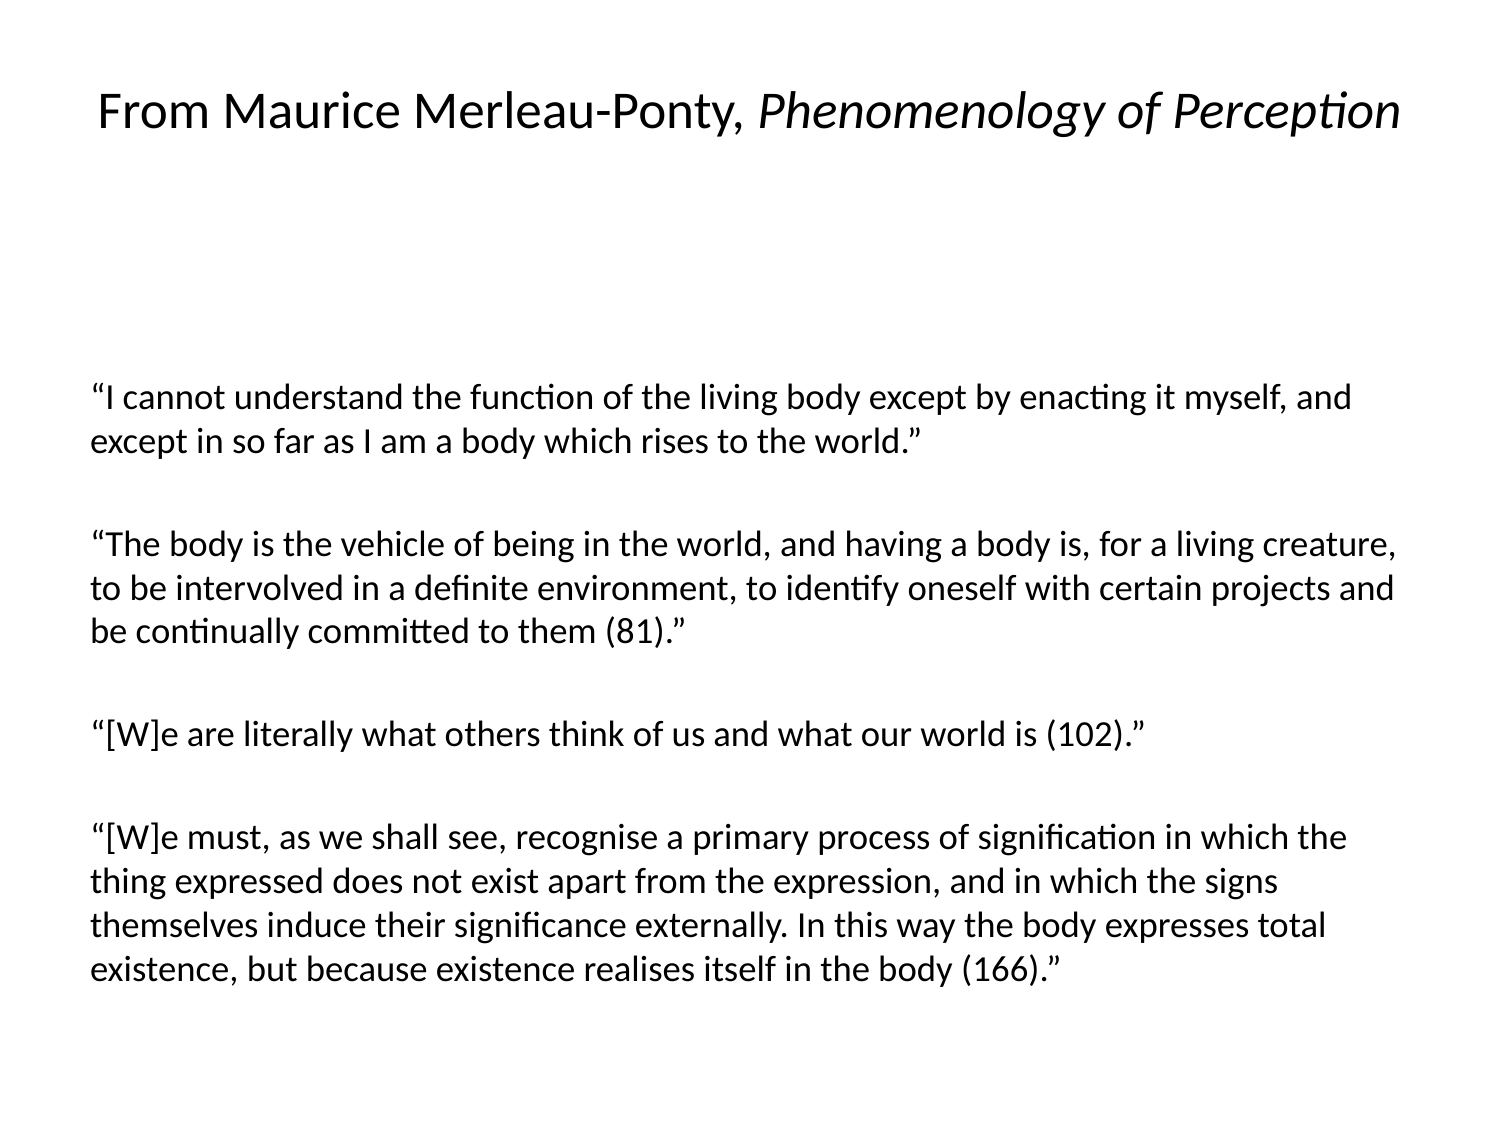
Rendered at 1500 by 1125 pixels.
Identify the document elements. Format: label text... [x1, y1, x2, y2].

list “I cannot understand the function of the living body except by enacting it myself, and except in so far as I am a body which rises to the world.” “The body is the vehicle of being in the world, and having a body is, for a living creature, to be intervolved in a definite environment, to identify oneself with certain projects and be continually committed to them (81).” “[W]e are literally what others think of us and what our world is (102).” “[W]e must, as we shall see, recognise a primary process of signification in which the thing expressed does not exist apart from the expression, and in which the signs themselves induce their significance externally. In this way the body expresses total existence, but because existence realises itself in the body (166).” [75, 262, 1425, 1005]
title From Maurice Merleau-Ponty, Phenomenology of Perception [75, 45, 1425, 233]
